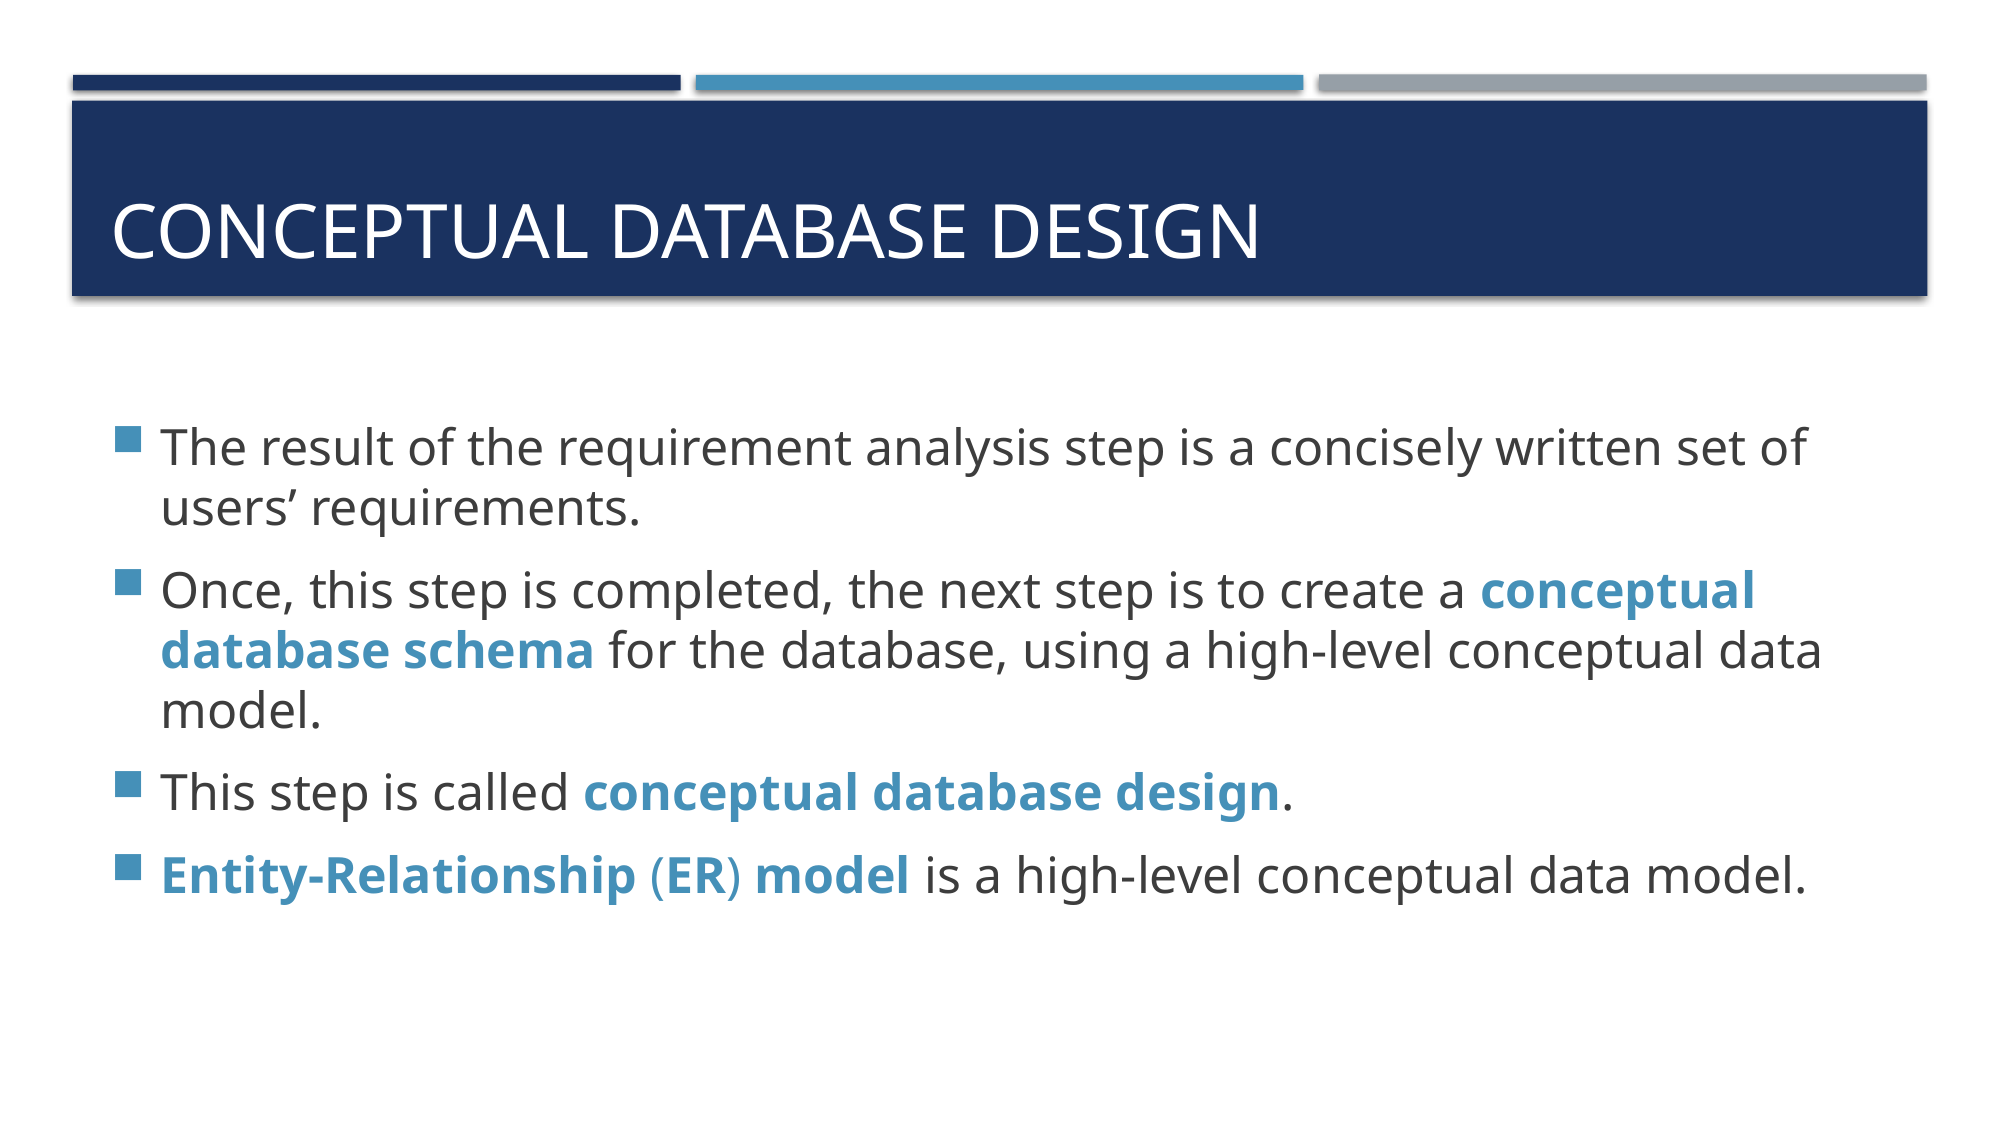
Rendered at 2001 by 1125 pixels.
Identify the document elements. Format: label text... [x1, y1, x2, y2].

list The result of the requirement analysis step is a concisely written set of users’ requirements. Once, this step is completed, the next step is to create a conceptual database schema for the database, using a high-level conceptual data model. This step is called conceptual database design. Entity-Relationship (ER) model is a high-level conceptual data model. [95, 357, 1905, 962]
title Conceptual database design [95, 115, 1905, 282]
